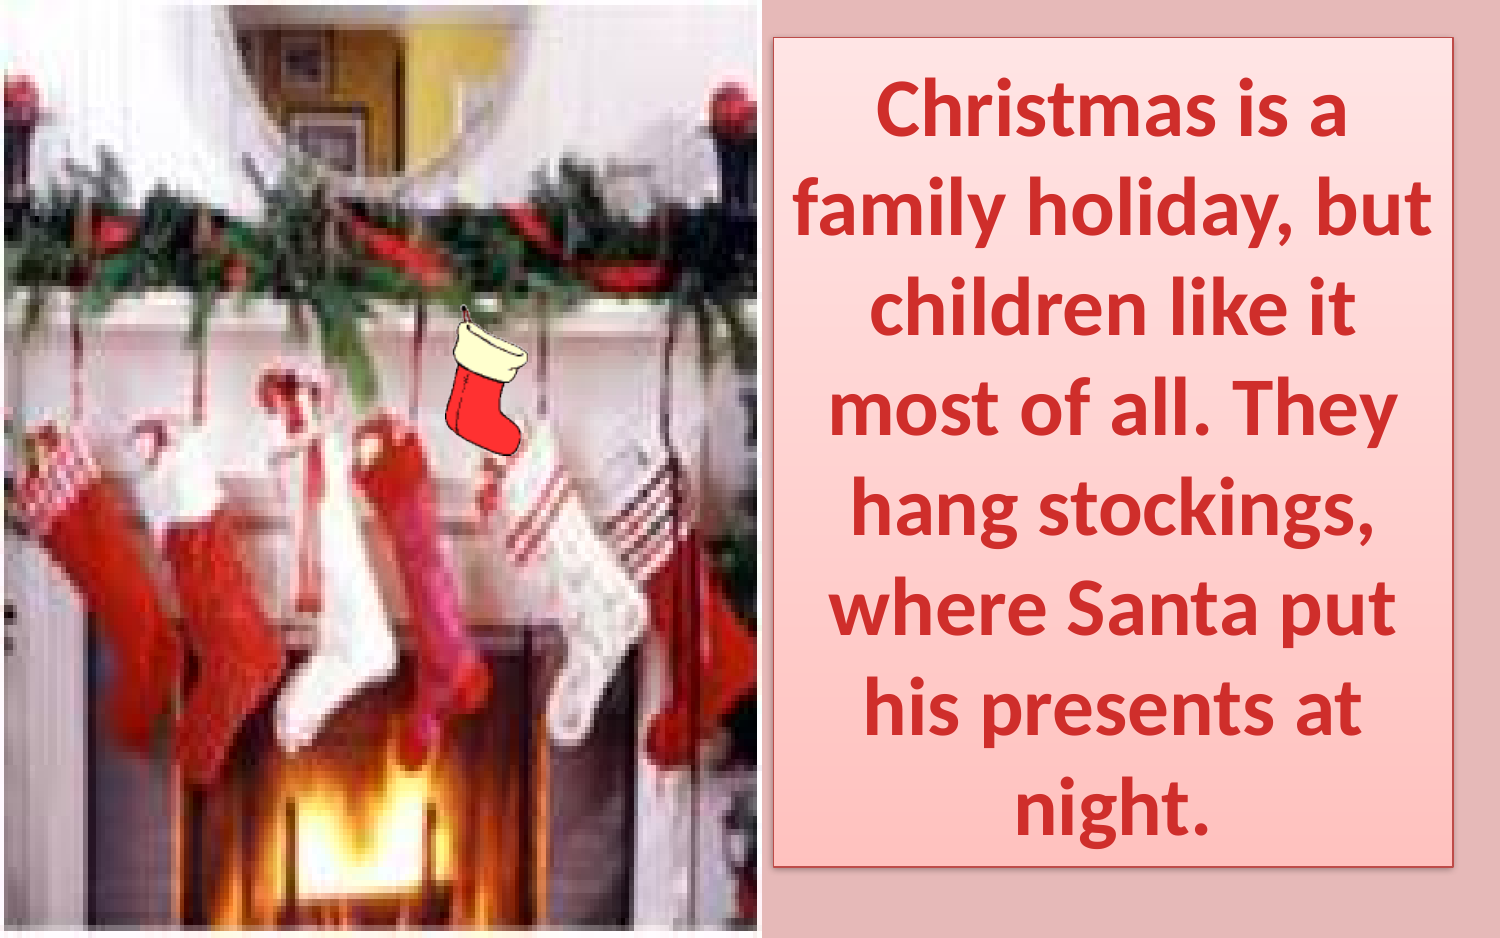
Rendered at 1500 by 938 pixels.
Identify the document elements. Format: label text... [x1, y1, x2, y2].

picture [0, 0, 762, 938]
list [445, 292, 579, 456]
title Christmas is a family holiday, but children like it most of all. They hang stockings, where Santa put his presents at night. [773, 37, 1454, 868]
